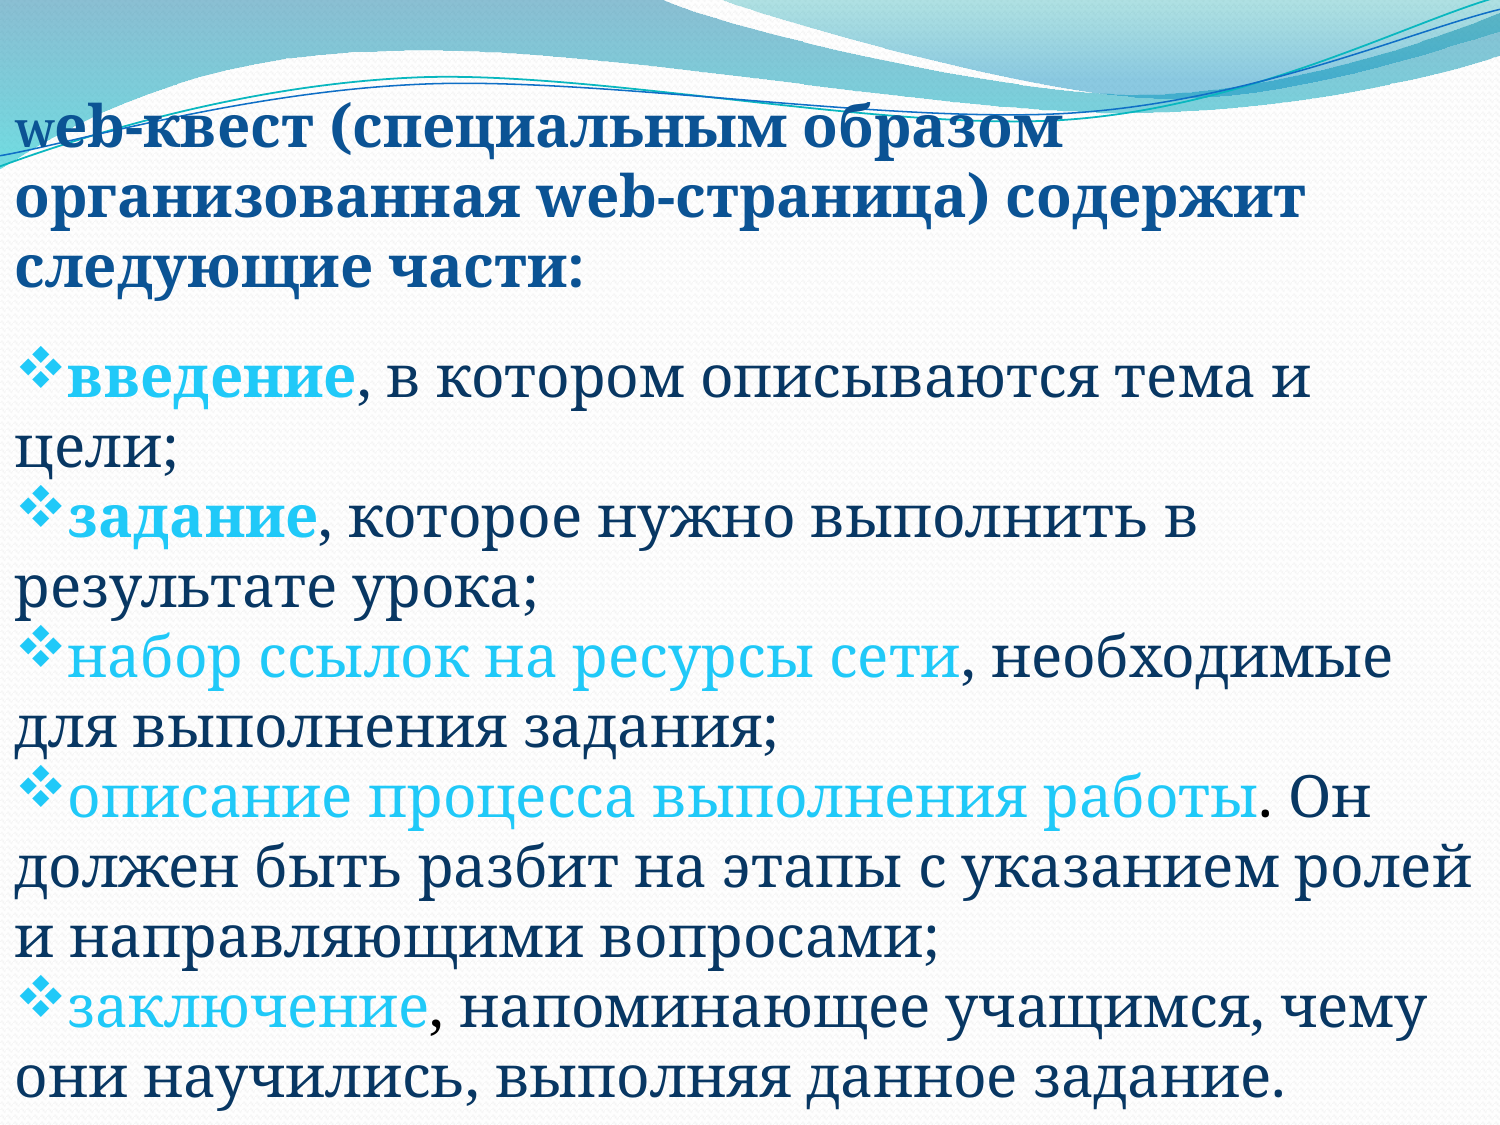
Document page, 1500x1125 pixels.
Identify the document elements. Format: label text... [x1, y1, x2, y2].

text_box Web-квест (специальным образом организованная web-страница) содержит следующие части: введение, в котором описываются тема и цели; задание, которое нужно выполнить в результате урока; набор ссылок на ресурсы сети, необходимые для выполнения задания; описание процесса выполнения работы. Он должен быть разбит на этапы с указанием ролей и направляющими вопросами; заключение, напоминающее учащимся, чему они научились, выполняя данное задание. [0, 81, 1500, 1117]
